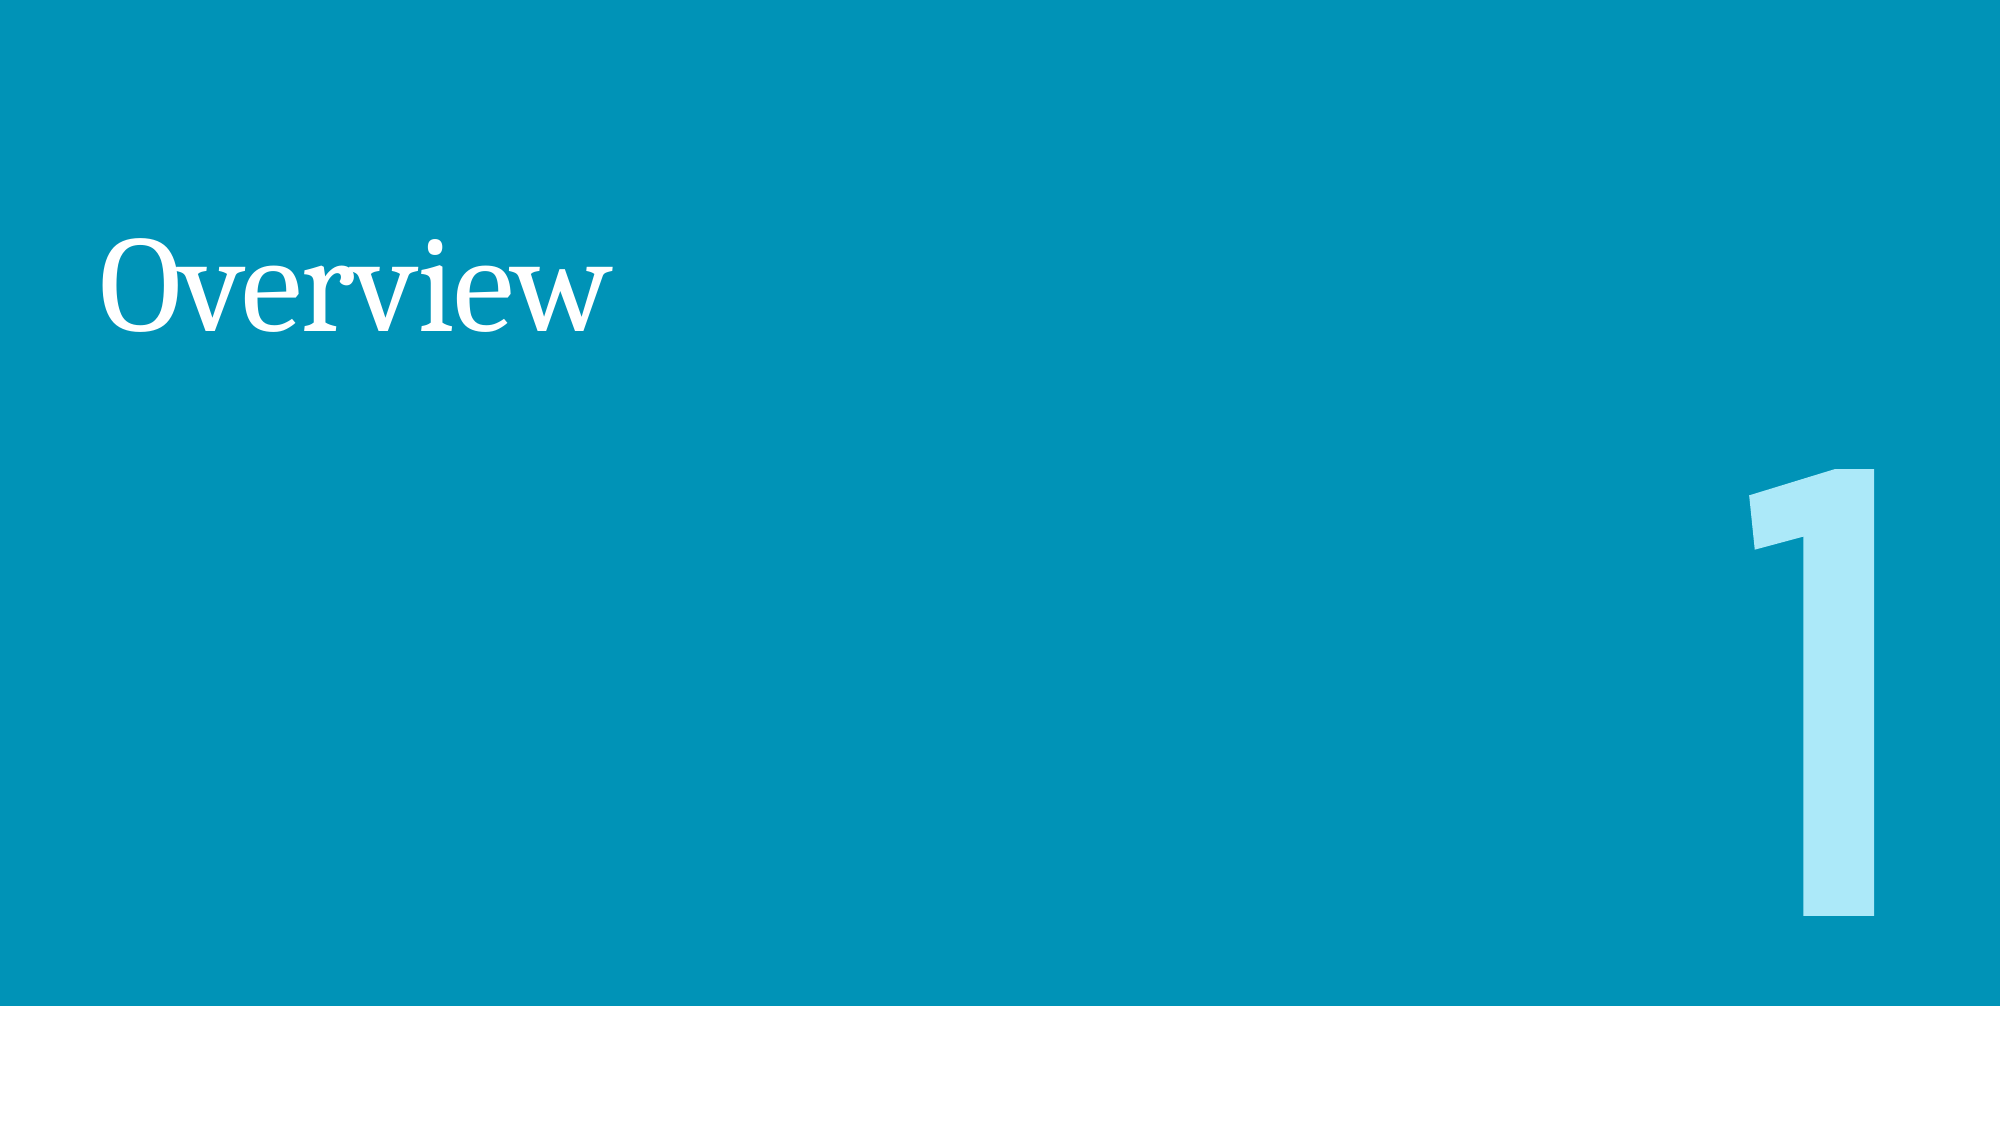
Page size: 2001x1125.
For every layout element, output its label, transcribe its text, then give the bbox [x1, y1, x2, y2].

title Overview [97, 191, 657, 382]
text_box [1749, 469, 1875, 916]
